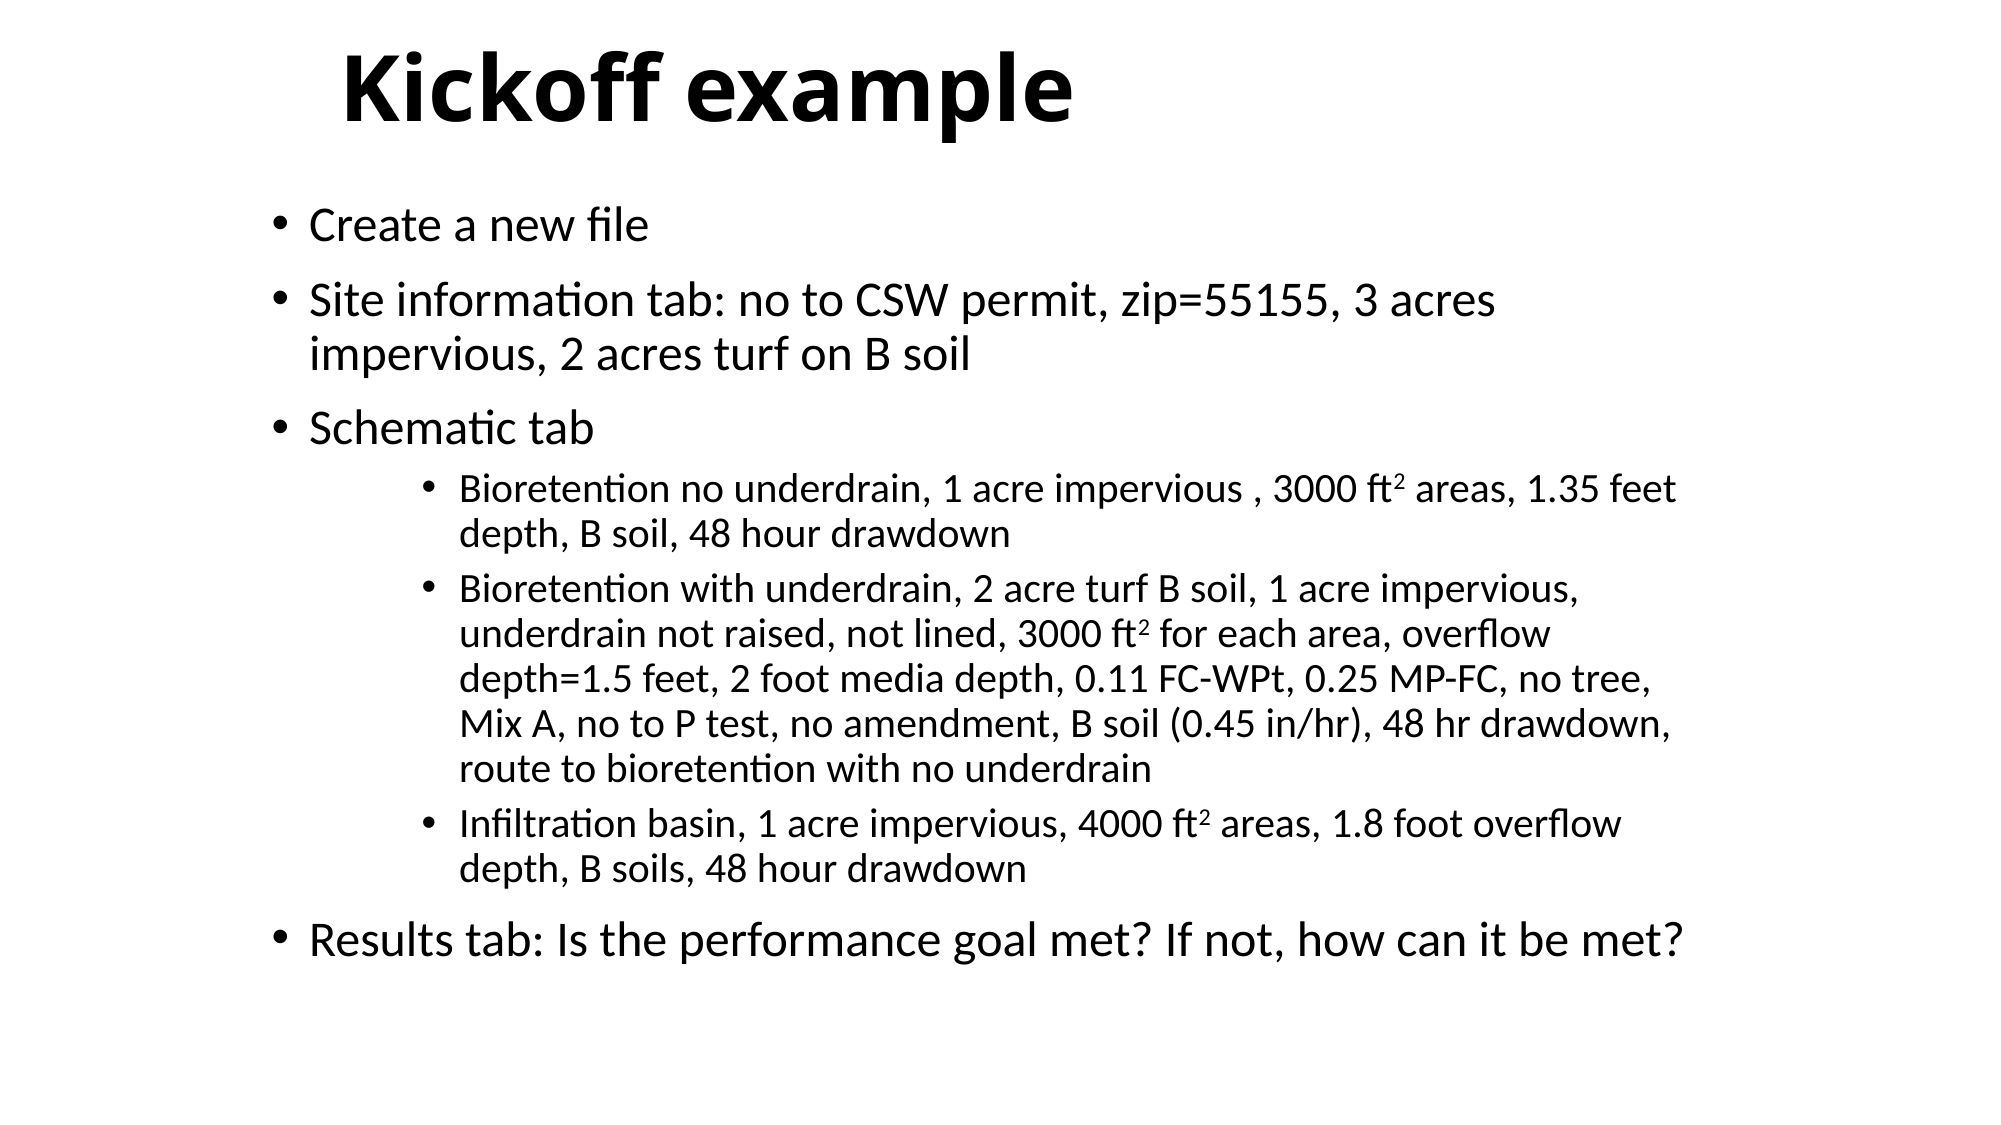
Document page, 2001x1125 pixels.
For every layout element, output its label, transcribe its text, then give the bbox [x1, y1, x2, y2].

title Kickoff example [324, 12, 1675, 163]
list Create a new file Site information tab: no to CSW permit, zip=55155, 3 acres impervious, 2 acres turf on B soil Schematic tab Bioretention no underdrain, 1 acre impervious , 3000 ft2 areas, 1.35 feet depth, B soil, 48 hour drawdown Bioretention with underdrain, 2 acre turf B soil, 1 acre impervious, underdrain not raised, not lined, 3000 ft2 for each area, overflow depth=1.5 feet, 2 foot media depth, 0.11 FC-WPt, 0.25 MP-FC, no tree, Mix A, no to P test, no amendment, B soil (0.45 in/hr), 48 hr drawdown, route to bioretention with no underdrain Infiltration basin, 1 acre impervious, 4000 ft2 areas, 1.8 foot overflow depth, B soils, 48 hour drawdown Results tab: Is the performance goal met? If not, how can it be met? [256, 190, 1707, 1017]
